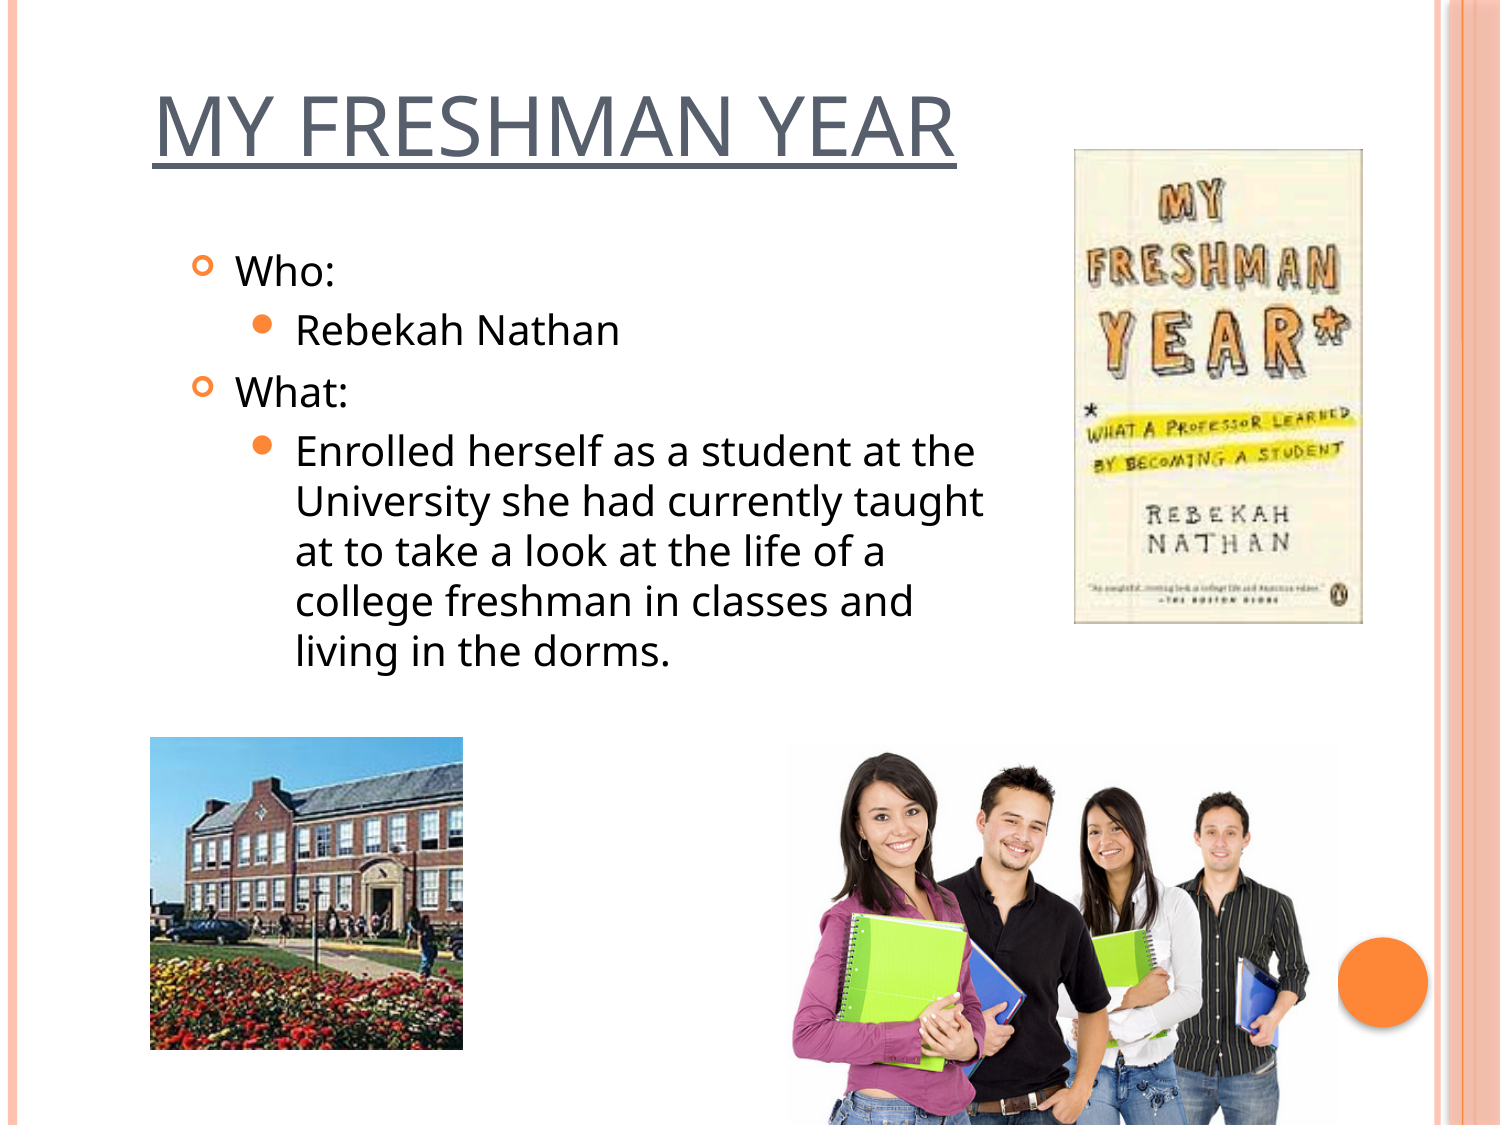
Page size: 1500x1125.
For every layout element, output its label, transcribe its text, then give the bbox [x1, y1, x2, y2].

title My Freshman Year [137, 62, 1290, 182]
picture [1074, 149, 1363, 624]
picture [149, 736, 463, 1051]
picture [786, 744, 1338, 1125]
list Who: Rebekah Nathan What: Enrolled herself as a student at the University she had currently taught at to take a look at the life of a college freshman in classes and living in the dorms. [174, 237, 1042, 808]
